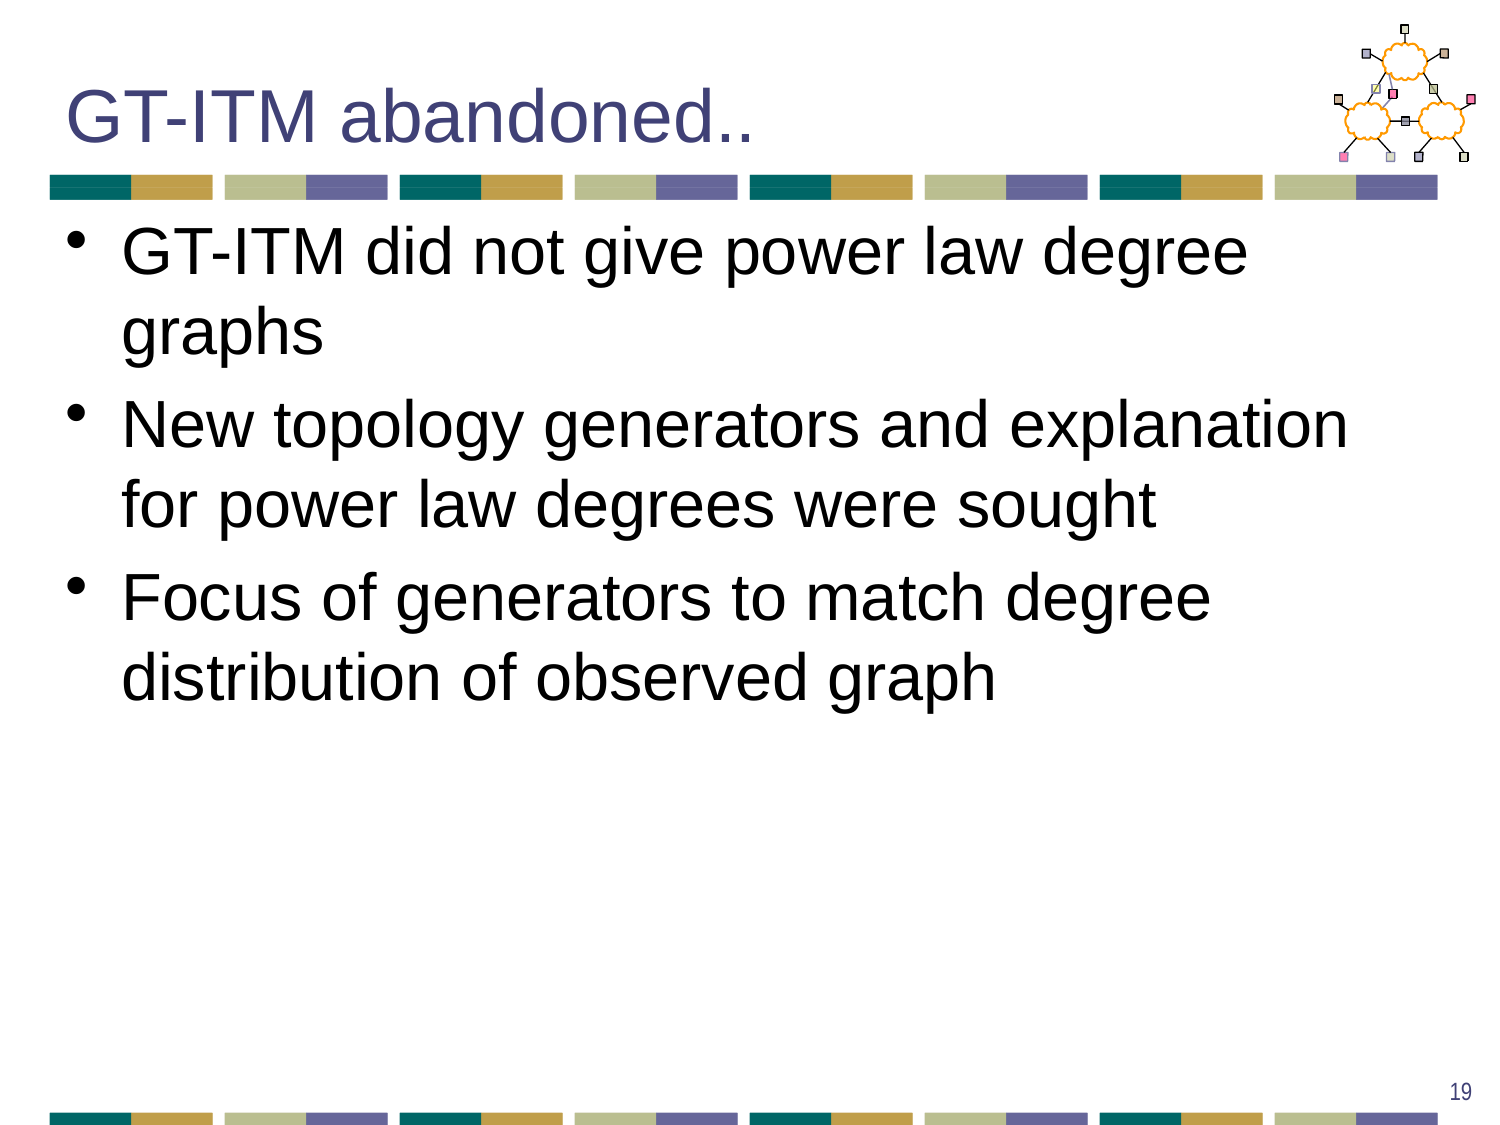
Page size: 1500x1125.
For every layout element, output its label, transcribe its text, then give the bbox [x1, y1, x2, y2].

slide_number 19 [1174, 1037, 1488, 1113]
title GT-ITM abandoned.. [50, 62, 1438, 163]
list GT-ITM did not give power law degree graphs New topology generators and explanation for power law degrees were sought Focus of generators to match degree distribution of observed graph [50, 200, 1438, 1000]
